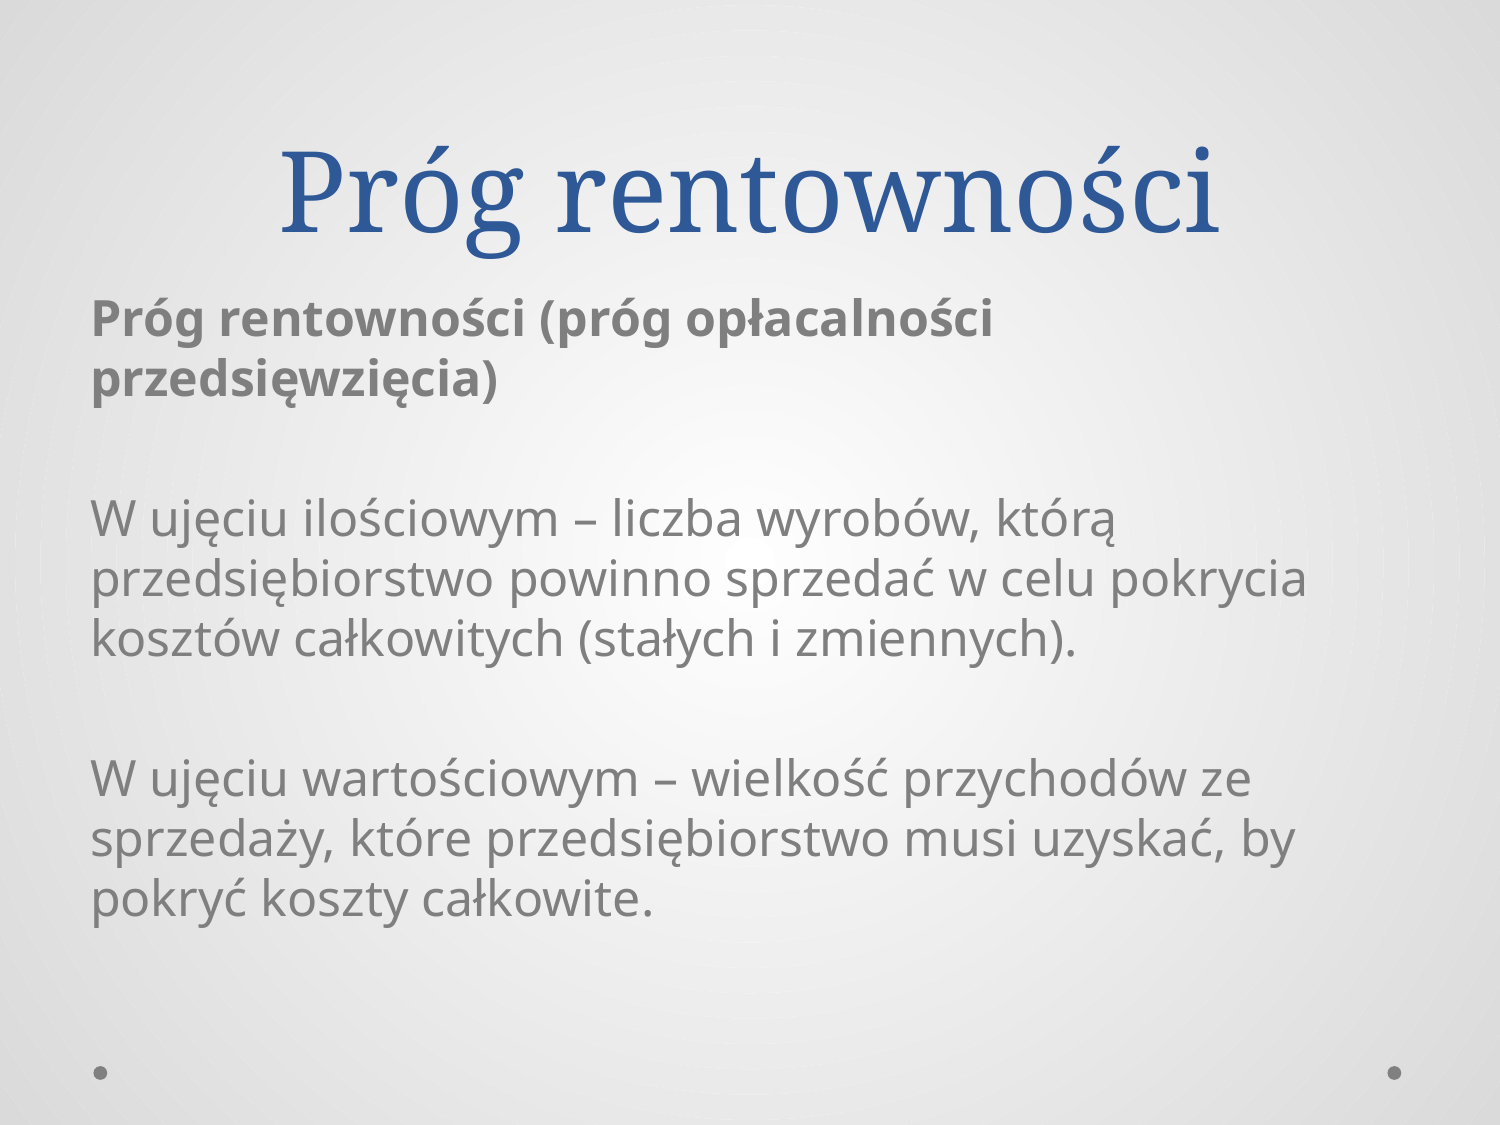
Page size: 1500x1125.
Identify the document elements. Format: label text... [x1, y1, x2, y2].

title Próg rentowności [75, 0, 1425, 263]
list Próg rentowności (próg opłacalności przedsięwzięcia) W ujęciu ilościowym – liczba wyrobów, którą przedsiębiorstwo powinno sprzedać w celu pokrycia kosztów całkowitych (stałych i zmiennych). W ujęciu wartościowym – wielkość przychodów ze sprzedaży, które przedsiębiorstwo musi uzyskać, by pokryć koszty całkowite. [74, 278, 1426, 1006]
